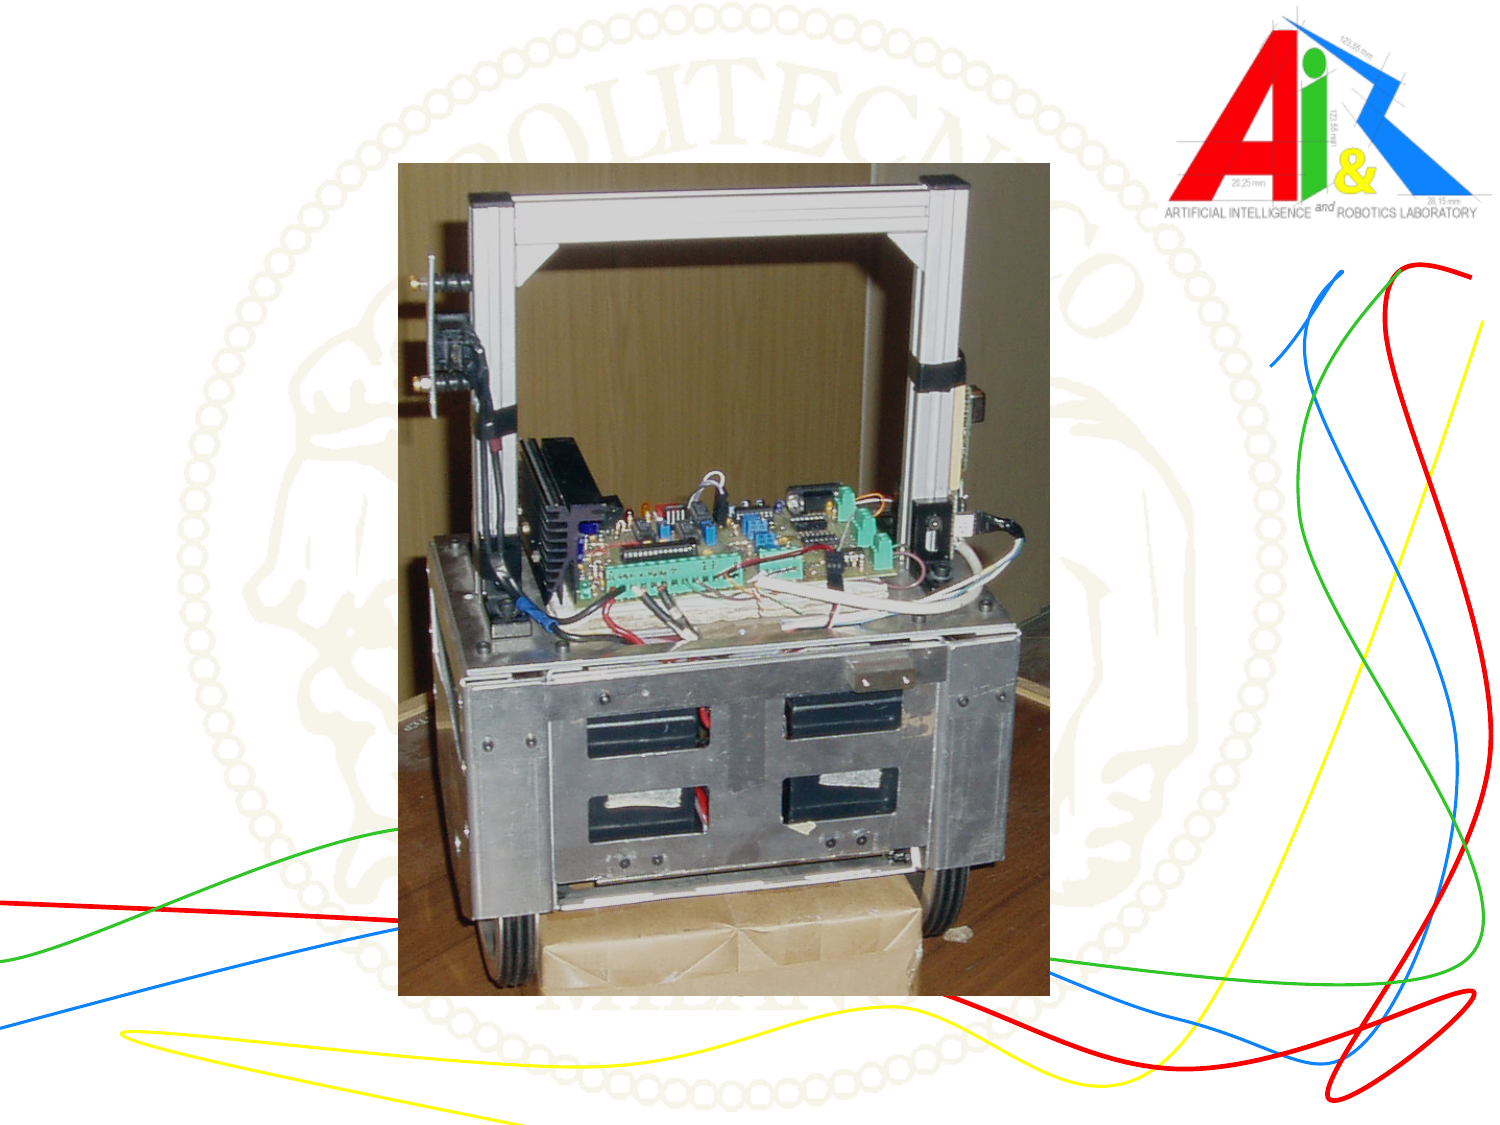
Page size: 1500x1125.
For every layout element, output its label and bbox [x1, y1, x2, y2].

picture [398, 163, 1050, 996]
text_box [0, 0, 1500, 1125]
